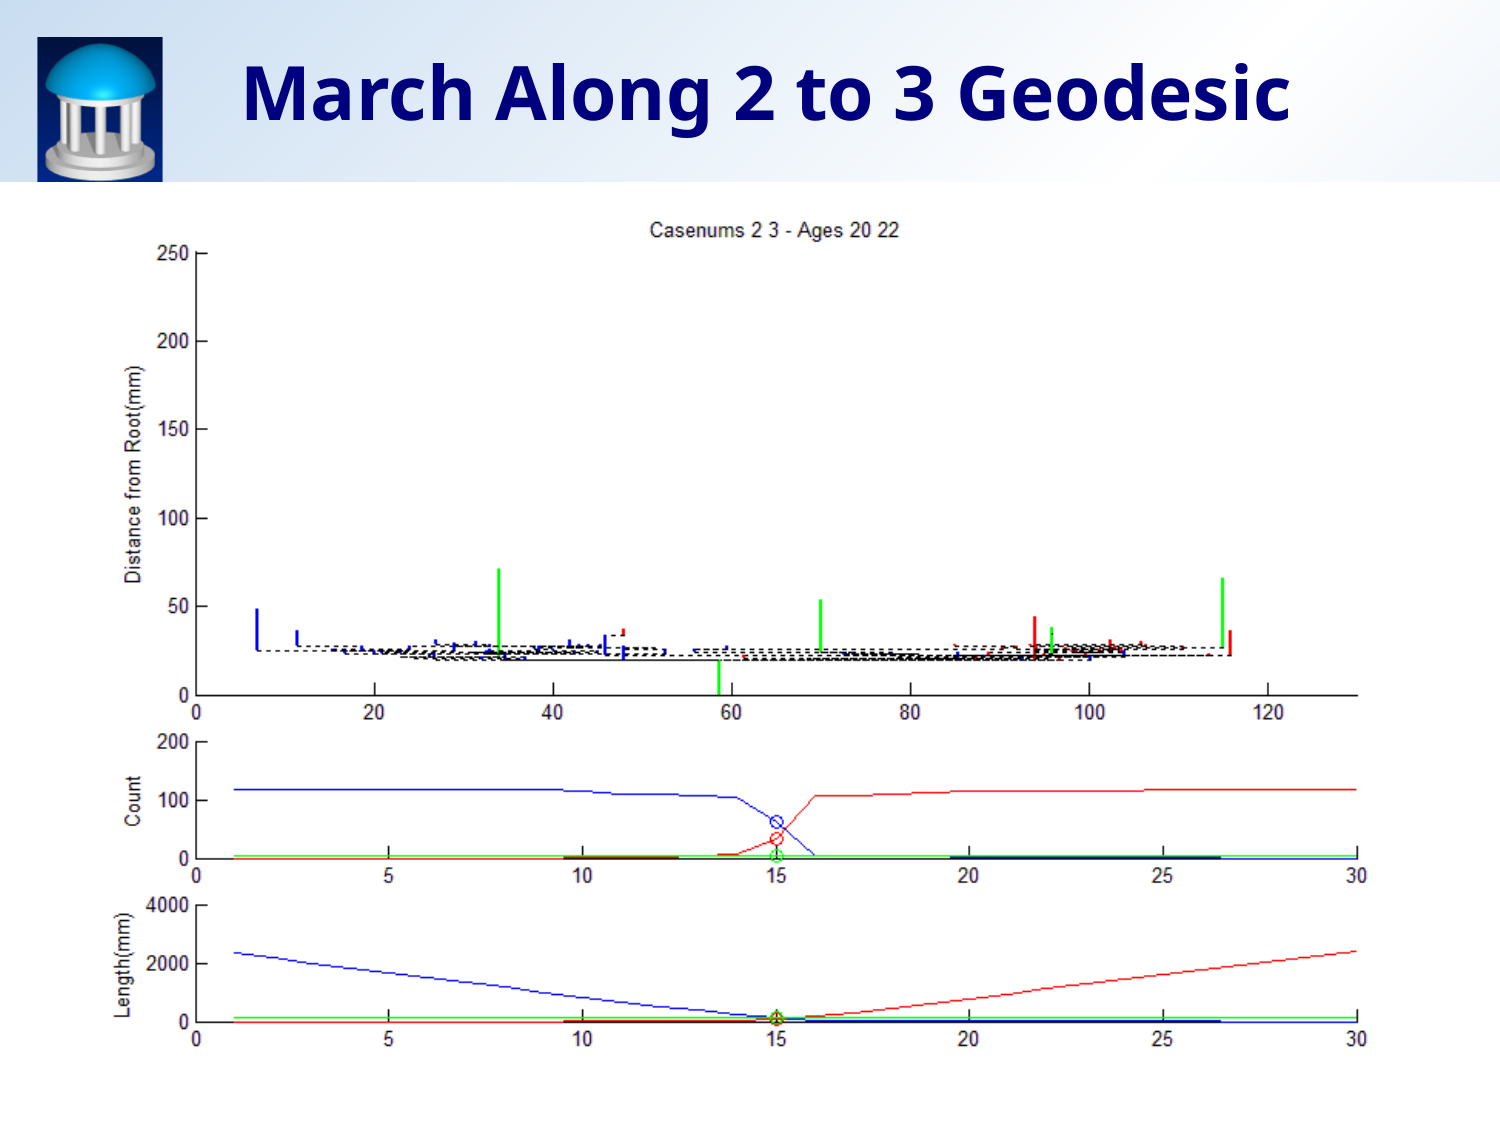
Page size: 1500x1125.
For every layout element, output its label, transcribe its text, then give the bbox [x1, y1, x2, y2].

picture [0, 182, 1500, 1125]
title March Along 2 to 3 Geodesic [224, 24, 1438, 156]
